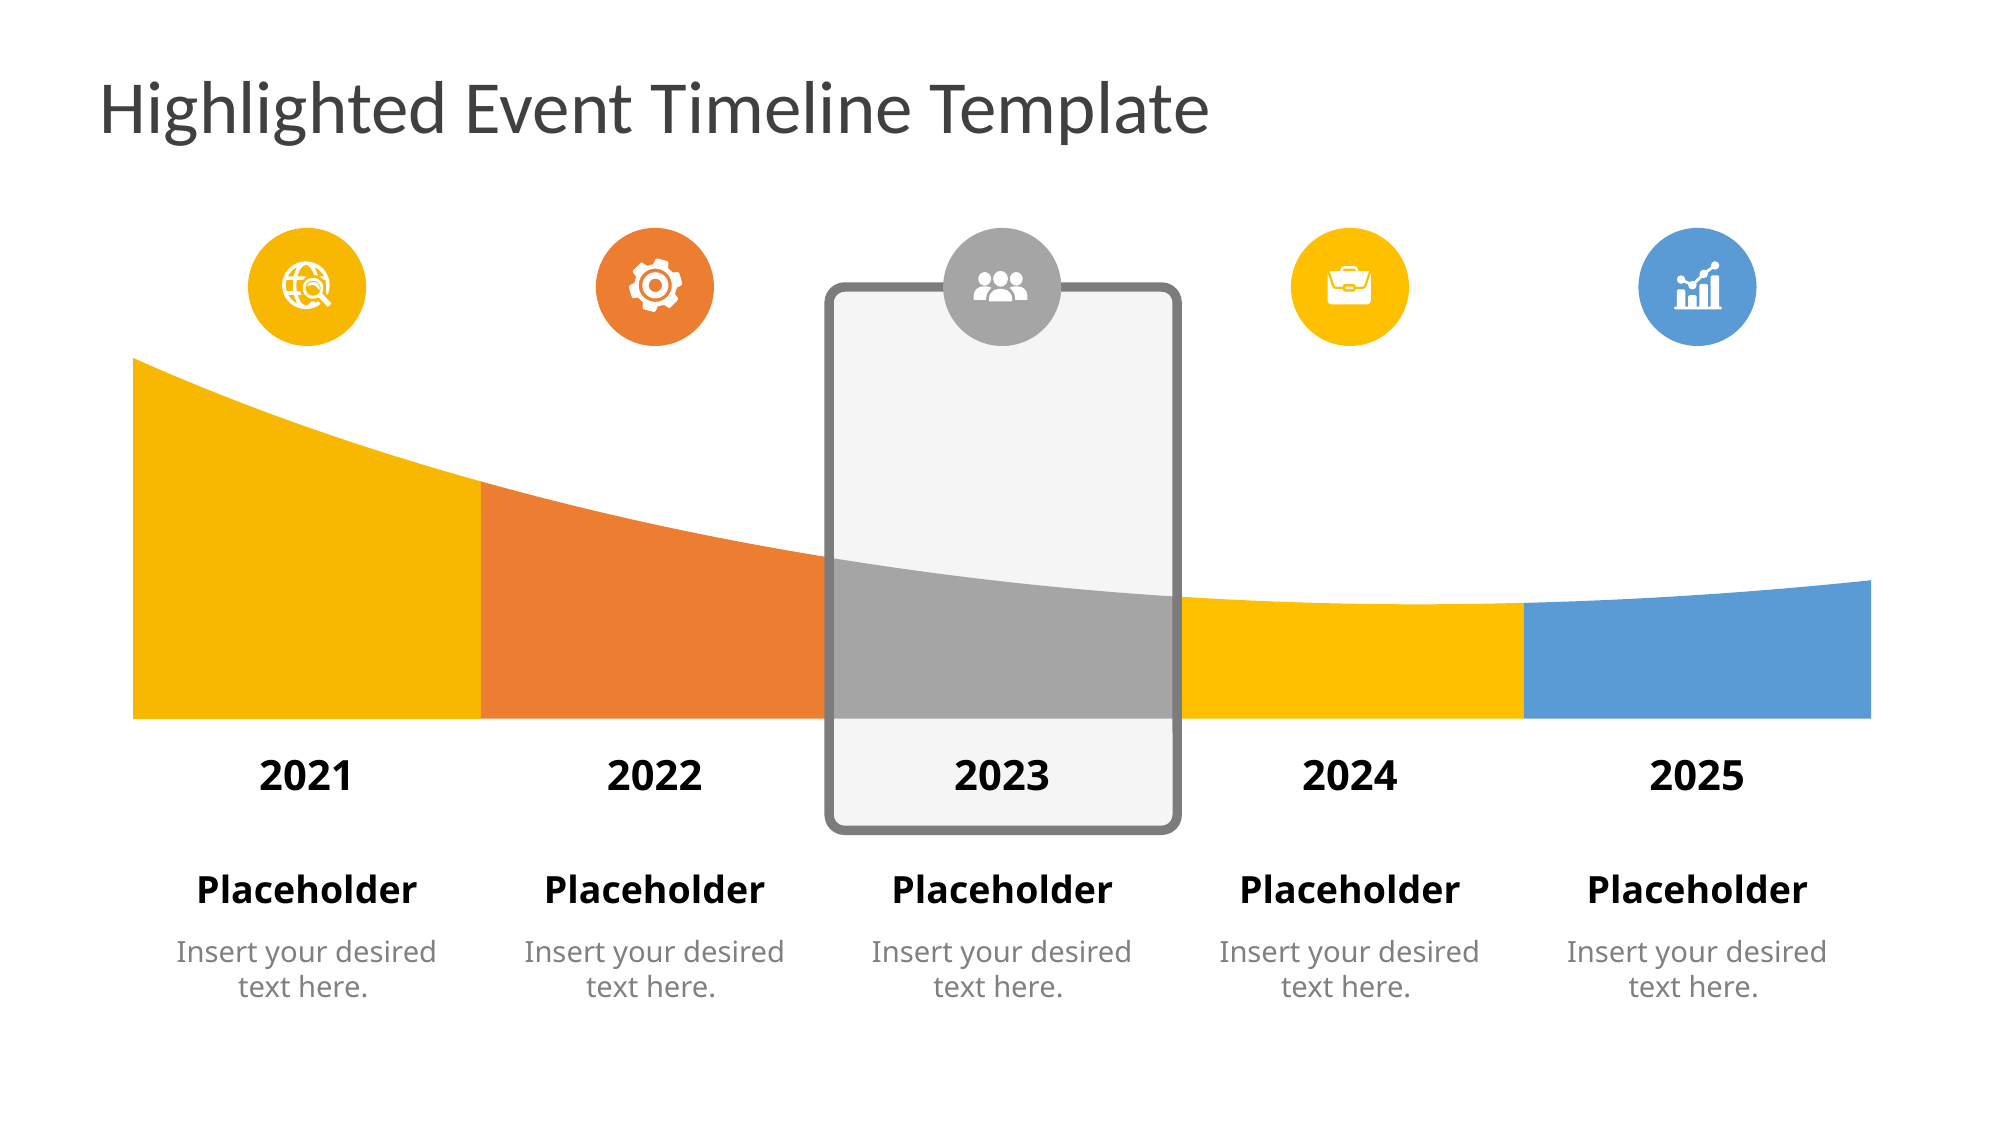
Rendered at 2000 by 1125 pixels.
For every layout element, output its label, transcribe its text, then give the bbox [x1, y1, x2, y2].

text_box Insert your desired text here. [149, 926, 465, 1011]
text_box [1327, 265, 1372, 305]
text_box 2023 [939, 741, 1066, 807]
text_box [1288, 225, 1412, 349]
text_box 2021 [244, 741, 370, 807]
text_box [593, 225, 717, 349]
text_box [628, 258, 683, 313]
text_box [1636, 225, 1759, 349]
text_box [1180, 596, 1523, 719]
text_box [281, 261, 332, 310]
text_box 2022 [592, 741, 718, 807]
text_box 2025 [1634, 741, 1761, 807]
text_box [480, 481, 827, 719]
text_box Placeholder [1192, 858, 1508, 919]
text_box 2024 [1287, 741, 1413, 807]
text_box Insert your desired text here. [497, 926, 812, 1011]
text_box [1523, 580, 1872, 719]
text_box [1673, 260, 1723, 310]
text_box Placeholder [497, 858, 812, 919]
title Highlighted Event Timeline Template [99, 45, 1900, 162]
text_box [973, 270, 1028, 302]
text_box [245, 225, 369, 349]
text_box Insert your desired text here. [1540, 926, 1855, 1011]
text_box [133, 357, 480, 719]
text_box Insert your desired text here. [1192, 926, 1508, 1011]
text_box [941, 225, 1064, 349]
text_box Placeholder [845, 858, 1160, 919]
text_box Placeholder [149, 858, 465, 919]
text_box Insert your desired text here. [845, 926, 1160, 1011]
text_box Placeholder [1540, 858, 1855, 919]
text_box [827, 284, 1180, 833]
